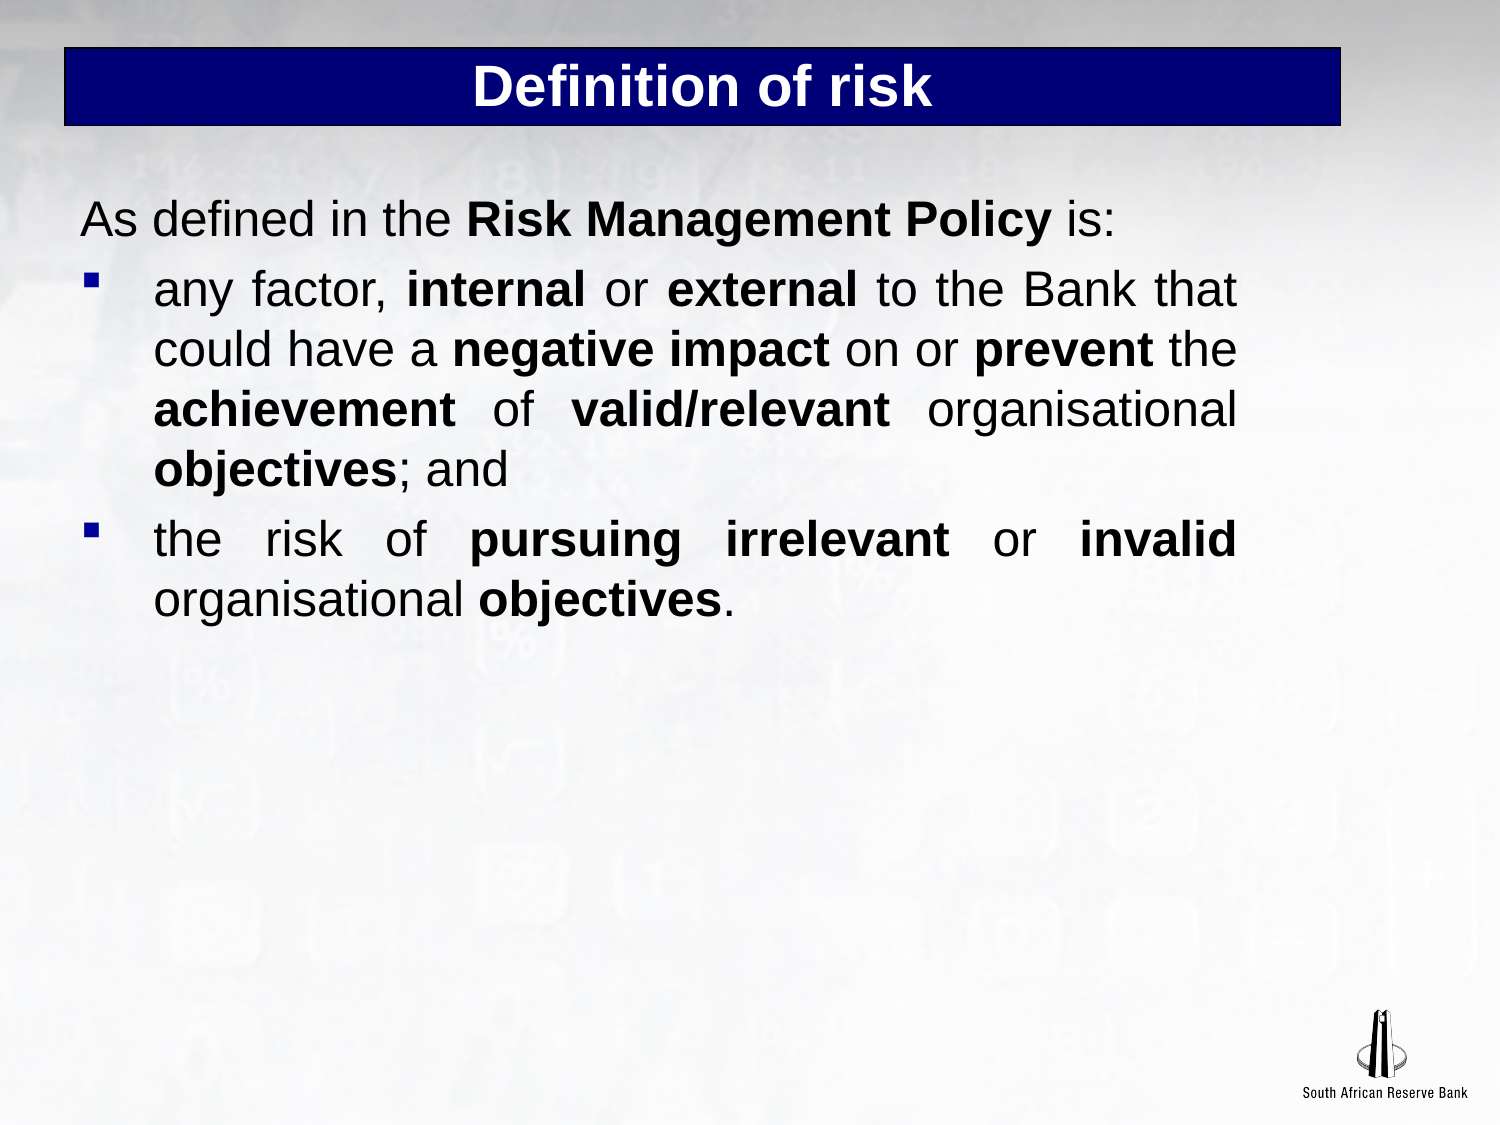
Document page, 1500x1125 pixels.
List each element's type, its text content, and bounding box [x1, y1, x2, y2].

list As defined in the Risk Management Policy is: any factor, internal or external to the Bank that could have a negative impact on or prevent the achievement of valid/relevant organisational objectives; and the risk of pursuing irrelevant or invalid organisational objectives. [64, 179, 1254, 965]
title Definition of risk [64, 47, 1341, 126]
picture [0, 0, 1500, 1125]
